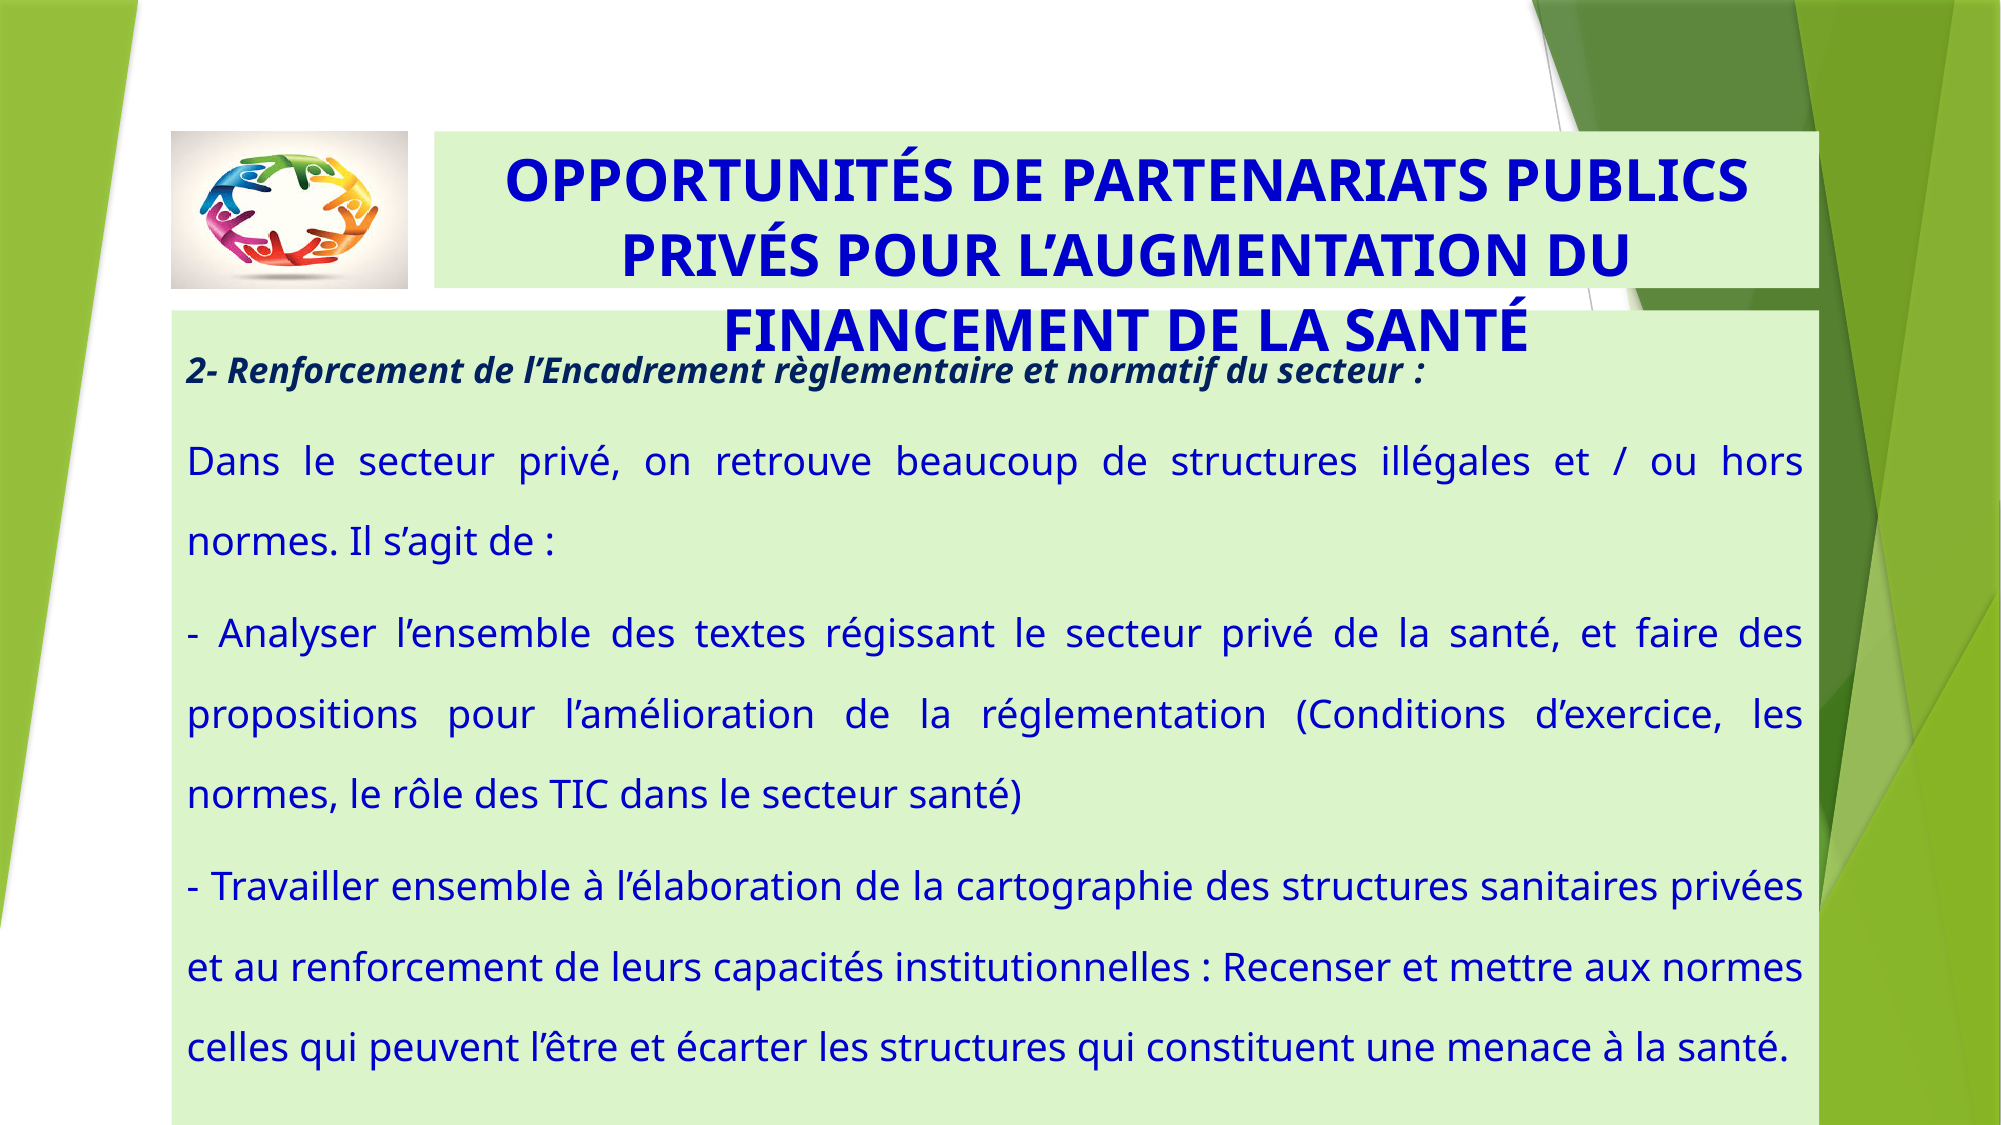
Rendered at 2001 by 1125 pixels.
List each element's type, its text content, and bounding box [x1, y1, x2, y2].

subtitle 2- Renforcement de l’Encadrement règlementaire et normatif du secteur : Dans le secteur privé, on retrouve beaucoup de structures illégales et / ou hors normes. Il s’agit de : - Analyser l’ensemble des textes régissant le secteur privé de la santé, et faire des propositions pour l’amélioration de la réglementation (Conditions d’exercice, les normes, le rôle des TIC dans le secteur santé) - Travailler ensemble à l’élaboration de la cartographie des structures sanitaires privées et au renforcement de leurs capacités institutionnelles : Recenser et mettre aux normes celles qui peuvent l’être et écarter les structures qui constituent une menace à la santé. [171, 310, 1820, 1125]
text_box Opportunités de partenariats publics privés pour l’augmentation du financement de la santé [434, 131, 1820, 289]
picture [171, 130, 409, 289]
